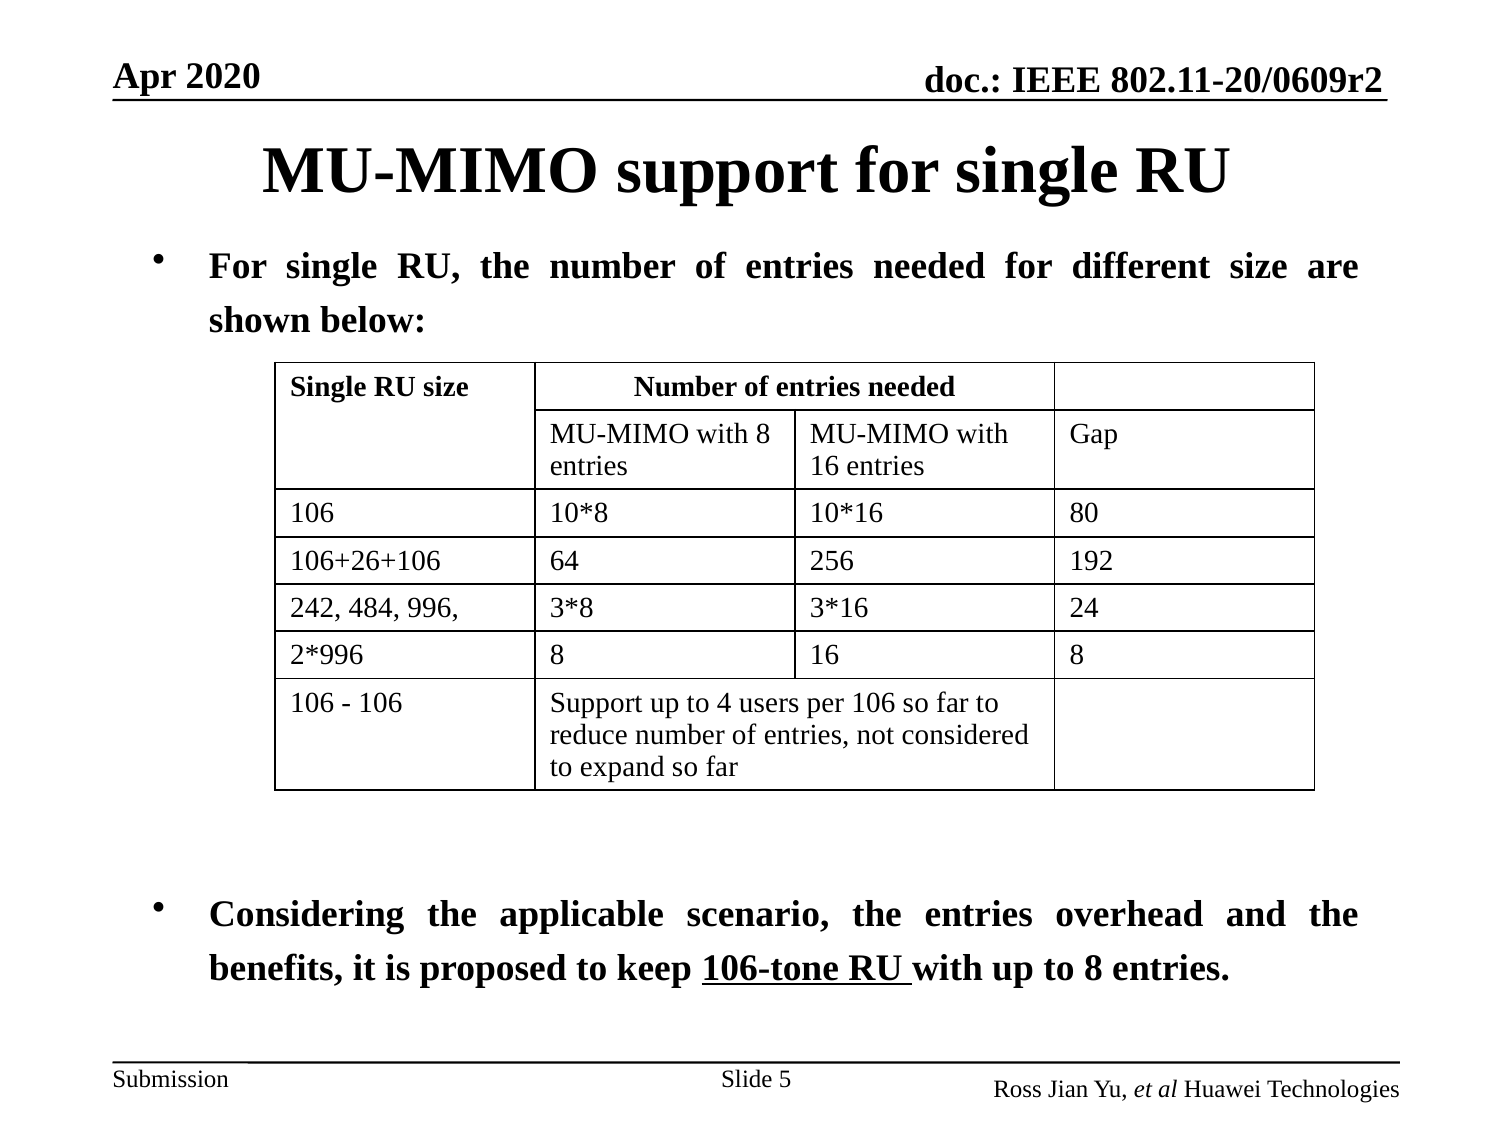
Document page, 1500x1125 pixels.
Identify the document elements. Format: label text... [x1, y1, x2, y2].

table_cell Gap [1055, 411, 1314, 488]
table_cell 106 [276, 490, 534, 536]
title MU-MIMO support for single RU [99, 121, 1413, 210]
table_cell 10*8 [536, 490, 794, 536]
table_cell 64 [536, 538, 794, 583]
table_cell 106+26+106 [276, 538, 534, 583]
slide_number Slide 5 [712, 1061, 800, 1093]
table_cell 106 - 106 [276, 679, 534, 789]
table_cell 8 [1055, 632, 1314, 678]
table_cell 192 [1055, 538, 1314, 583]
table_cell MU-MIMO with 8 entries [536, 411, 794, 488]
table_cell MU-MIMO with 16 entries [796, 411, 1054, 488]
table_cell 80 [1055, 490, 1314, 536]
table_cell 3*8 [536, 585, 794, 630]
table_cell 3*16 [796, 585, 1054, 630]
table_header Single RU size [276, 363, 534, 488]
table_header [1055, 363, 1314, 409]
table_header Number of entries needed [536, 363, 1054, 409]
table_cell 16 [796, 632, 1054, 678]
list For single RU, the number of entries needed for different size are shown below: Considering the applicable scenario, the entries overhead and the benefits, it is proposed to keep 106-tone RU with up to 8 entries. [137, 224, 1376, 1026]
table_cell 2*996 [276, 632, 534, 678]
table_cell 256 [796, 538, 1054, 583]
table_cell 10*16 [796, 490, 1054, 536]
table_cell [1055, 679, 1314, 789]
table_cell 8 [536, 632, 794, 678]
table_cell 242, 484, 996, [276, 585, 534, 630]
table_cell Support up to 4 users per 106 so far to reduce number of entries, not considered to expand so far [536, 679, 1054, 789]
table_cell 24 [1055, 585, 1314, 630]
